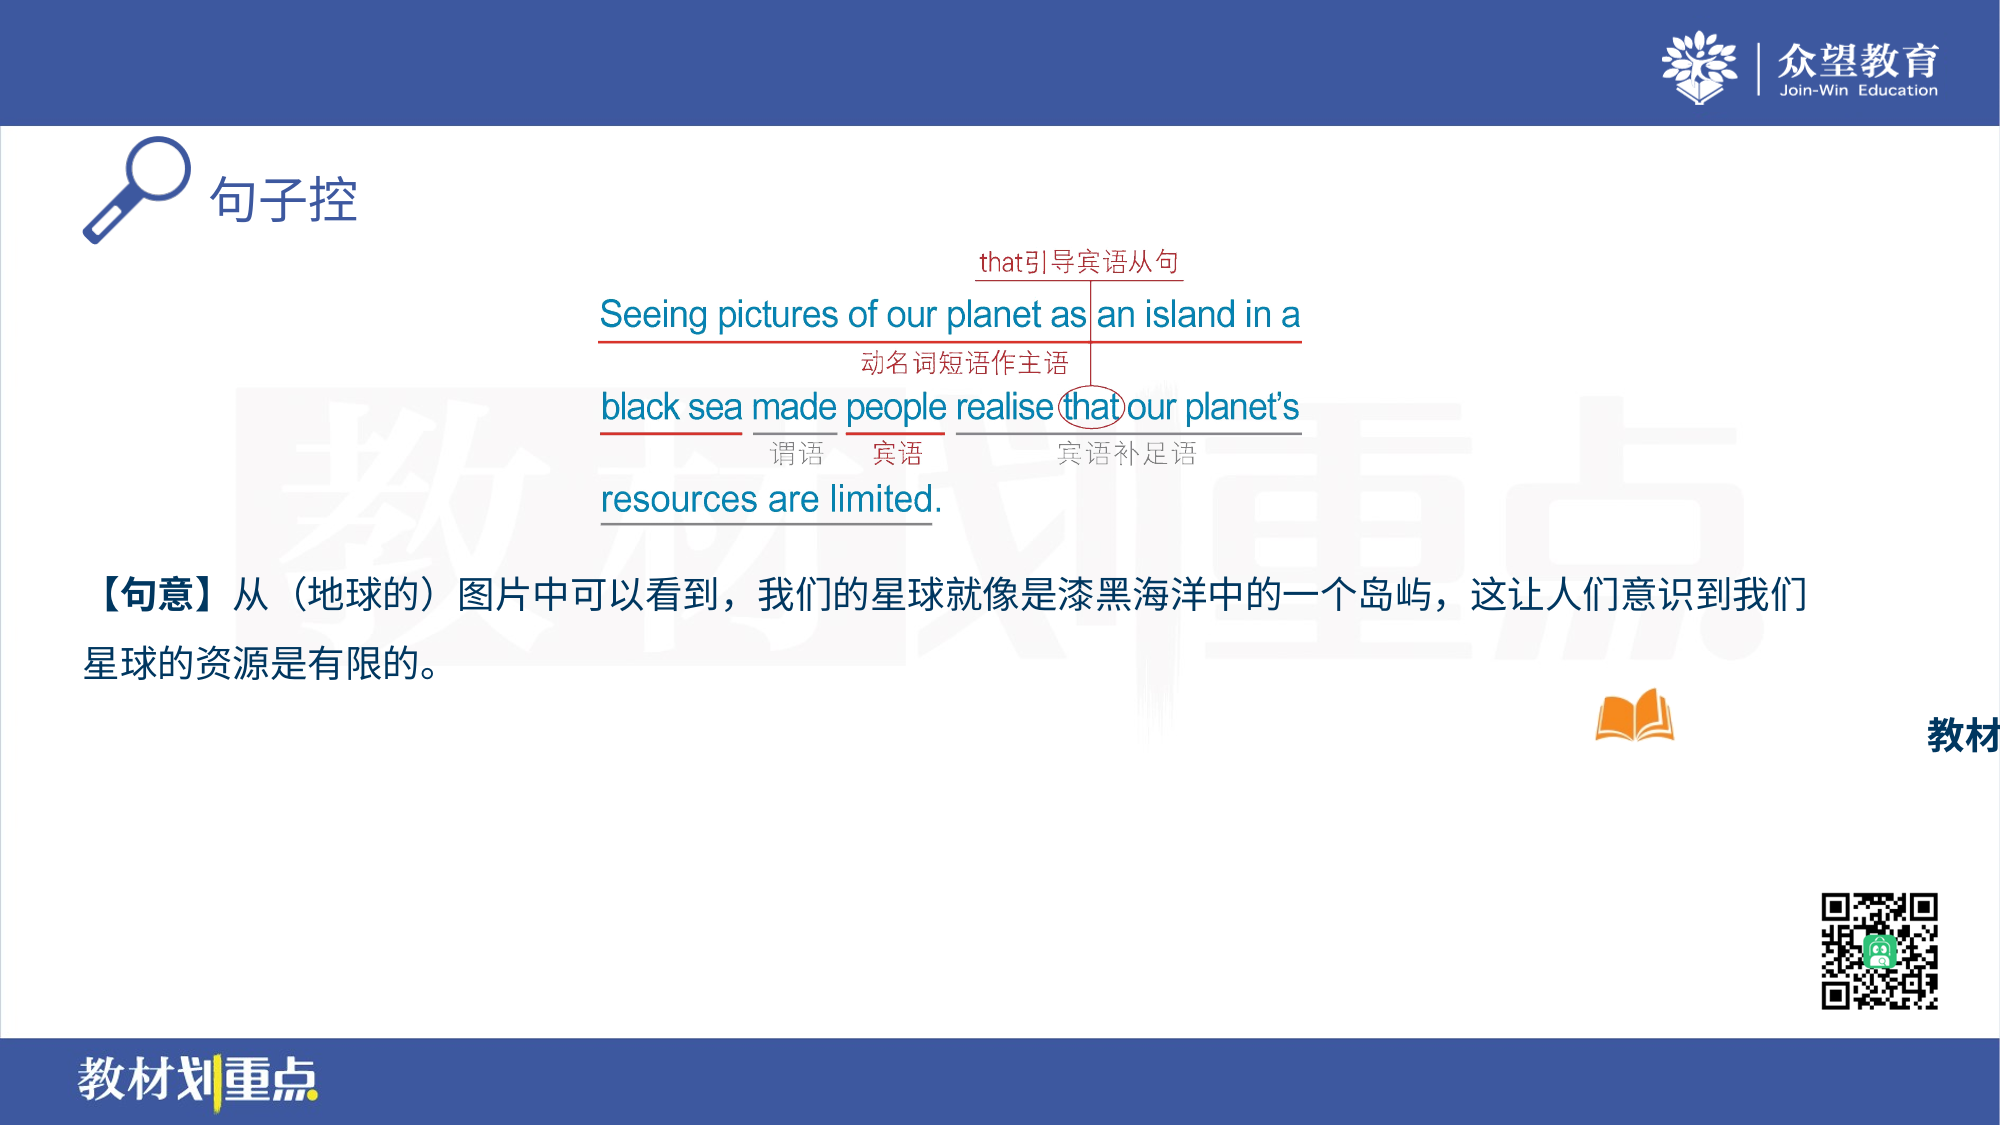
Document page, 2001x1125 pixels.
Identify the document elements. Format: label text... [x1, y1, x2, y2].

picture [0, 0, 2000, 1125]
text_box 【句意】从（地球的）图片中可以看到，我们的星球就像是漆黑海洋中的一个岛屿，这让人们意识到我们 星球的资源是有限的。 教材P44 [82, 547, 1817, 750]
